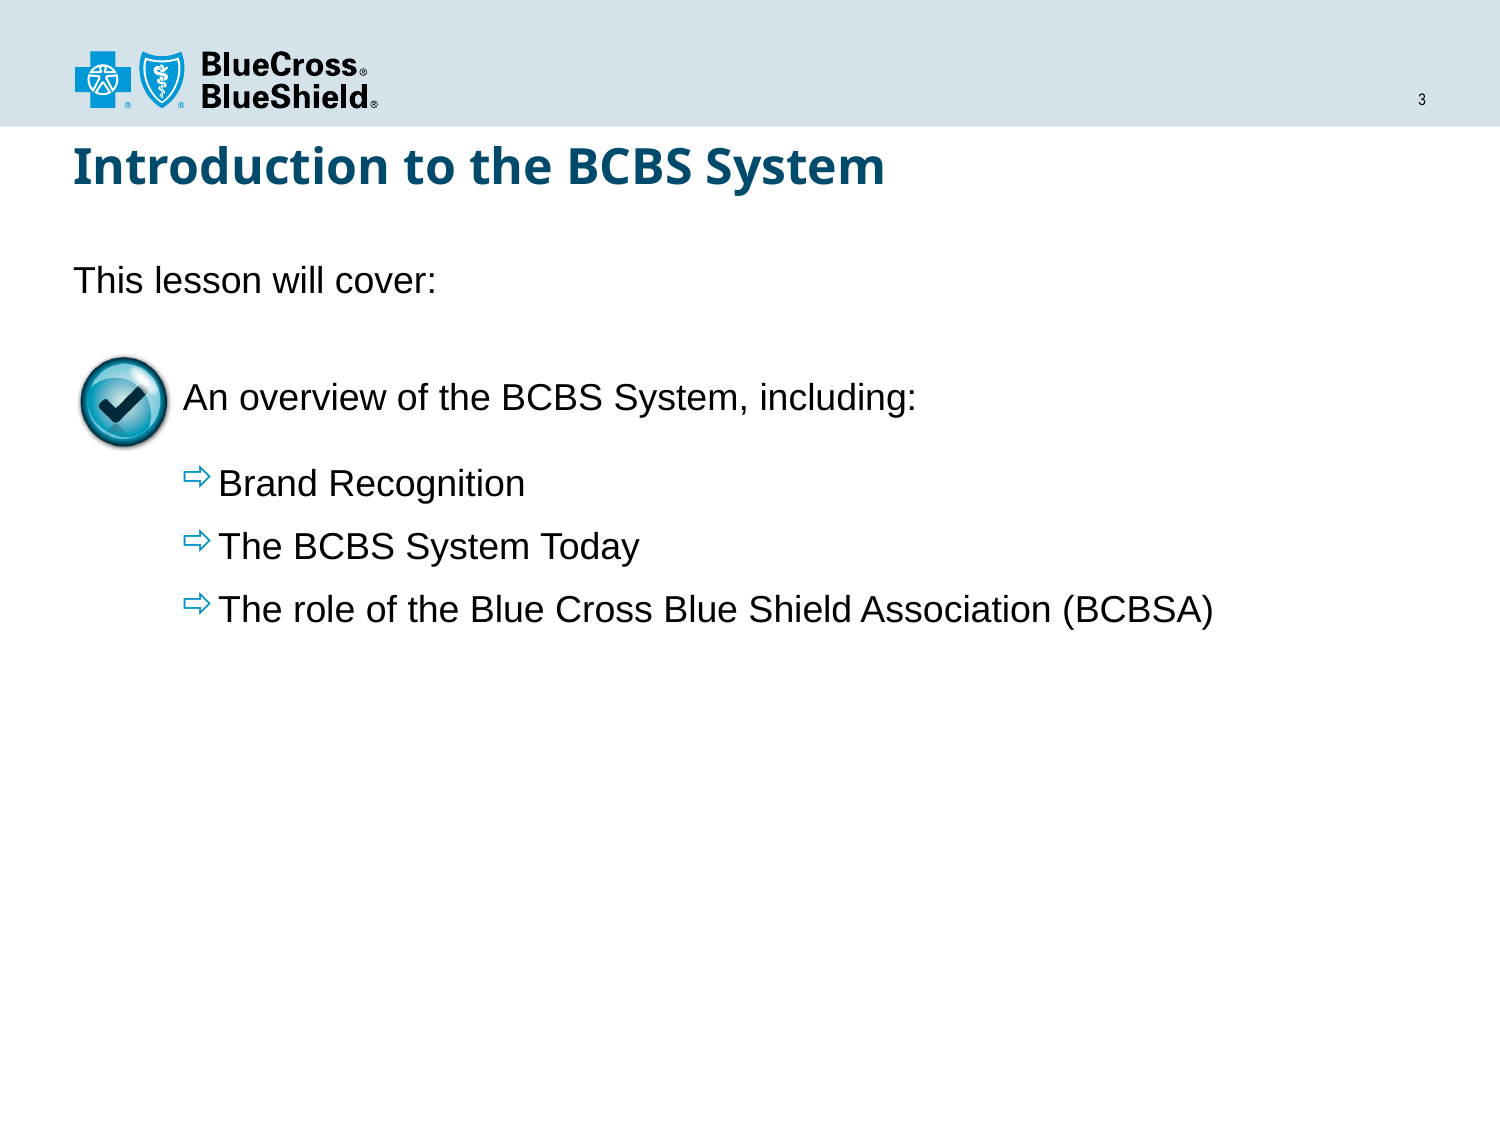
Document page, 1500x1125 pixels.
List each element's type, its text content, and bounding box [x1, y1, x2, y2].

picture [178, 101, 185, 109]
picture [124, 101, 131, 109]
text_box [72, 354, 1360, 455]
list This lesson will cover: [73, 256, 1424, 369]
title Introduction to the BCBS System [73, 132, 1424, 244]
text_box Brand Recognition The BCBS System Today The role of the Blue Cross Blue Shield Association (BCBSA) [171, 454, 1405, 1040]
